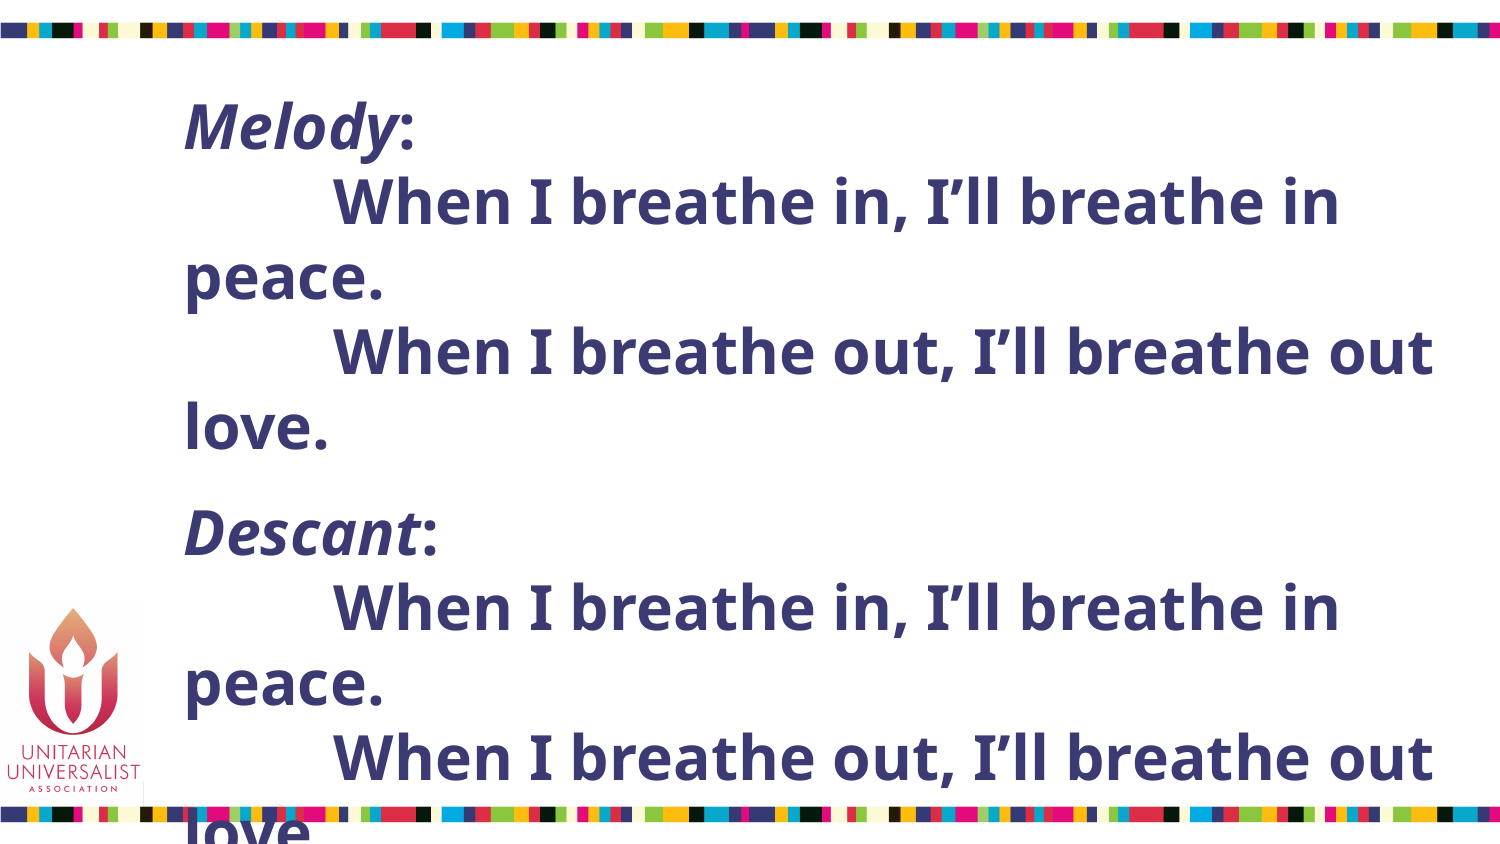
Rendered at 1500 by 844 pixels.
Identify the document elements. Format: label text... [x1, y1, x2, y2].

text_box Melody: When I breathe in, I’ll breathe in peace. When I breathe out, I’ll breathe out love. Descant: When I breathe in, I’ll breathe in peace. When I breathe out, I’ll breathe out love. Drone: Breathe in. Breathe out. [168, 72, 1489, 805]
picture [0, 22, 1500, 40]
text_box Melody: When I breathe in, I’ll breathe in peace. When I breathe out, I’ll breathe out love. Descant: When I breathe in, I’ll breathe in peace. When I breathe out, I’ll breathe out love. Drone: Breathe in. Breathe out. [168, 832, 1489, 844]
picture [0, 600, 1500, 824]
